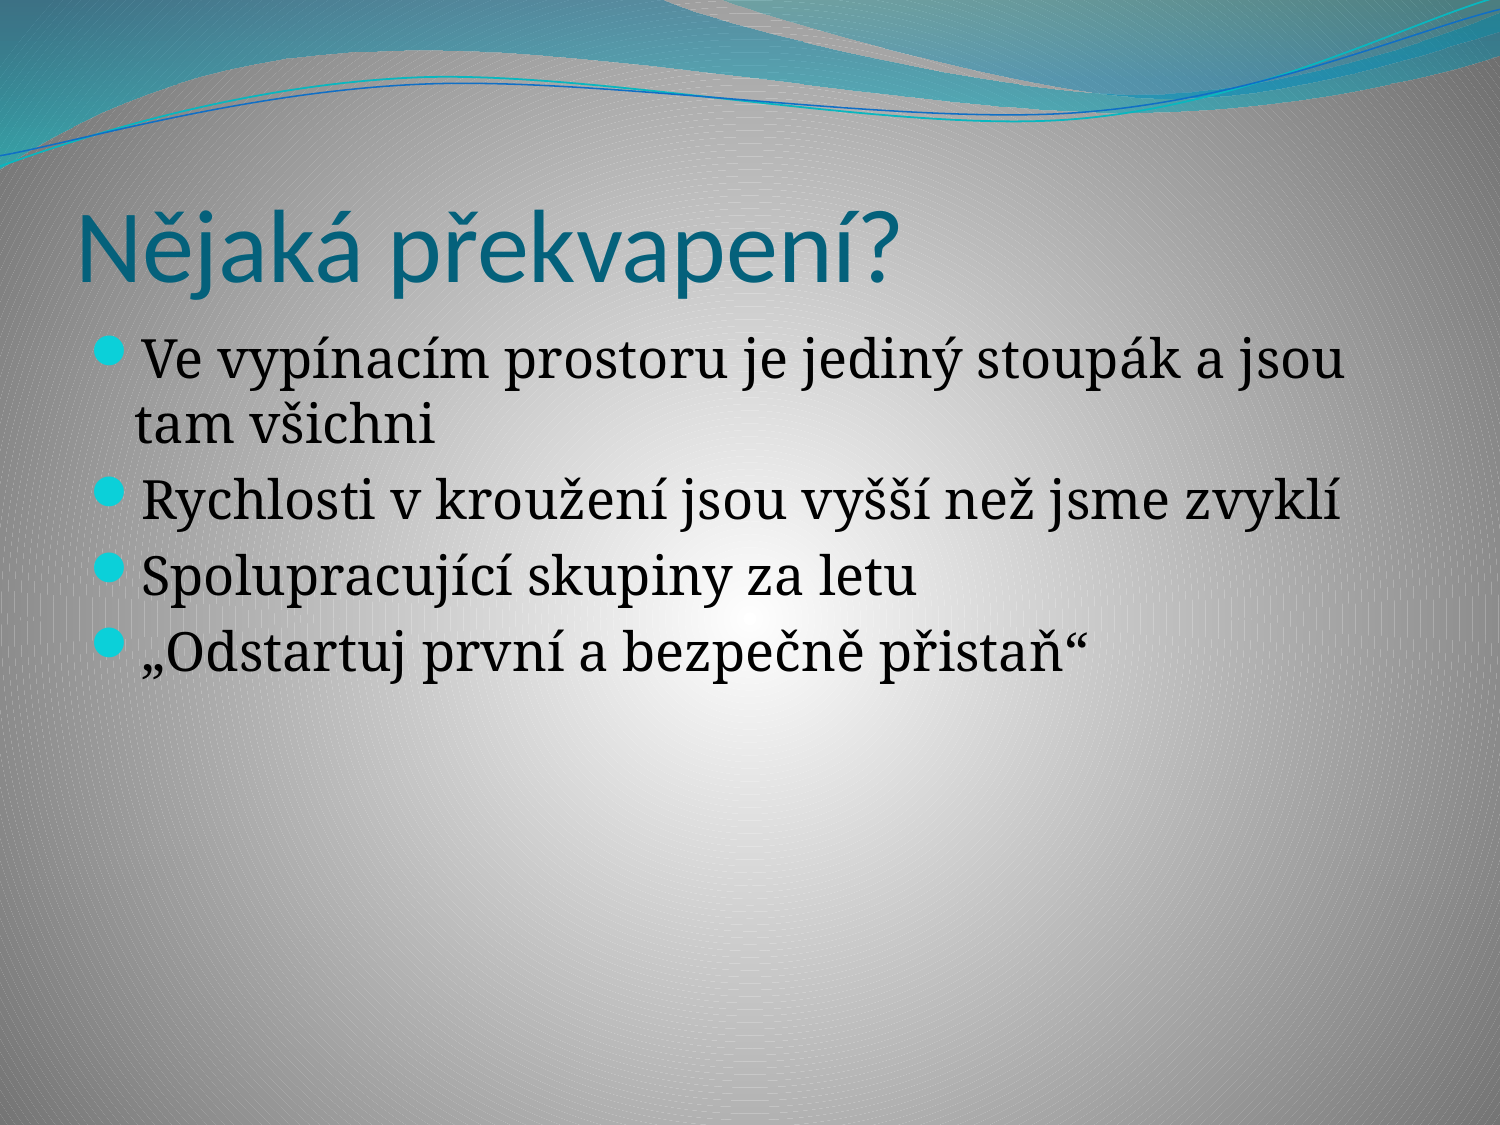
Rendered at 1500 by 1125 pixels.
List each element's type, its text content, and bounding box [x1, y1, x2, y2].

title Nějaká překvapení? [75, 115, 1425, 303]
list Ve vypínacím prostoru je jediný stoupák a jsou tam všichni Rychlosti v kroužení jsou vyšší než jsme zvyklí Spolupracující skupiny za letu „Odstartuj první a bezpečně přistaň“ [75, 317, 1425, 1038]
